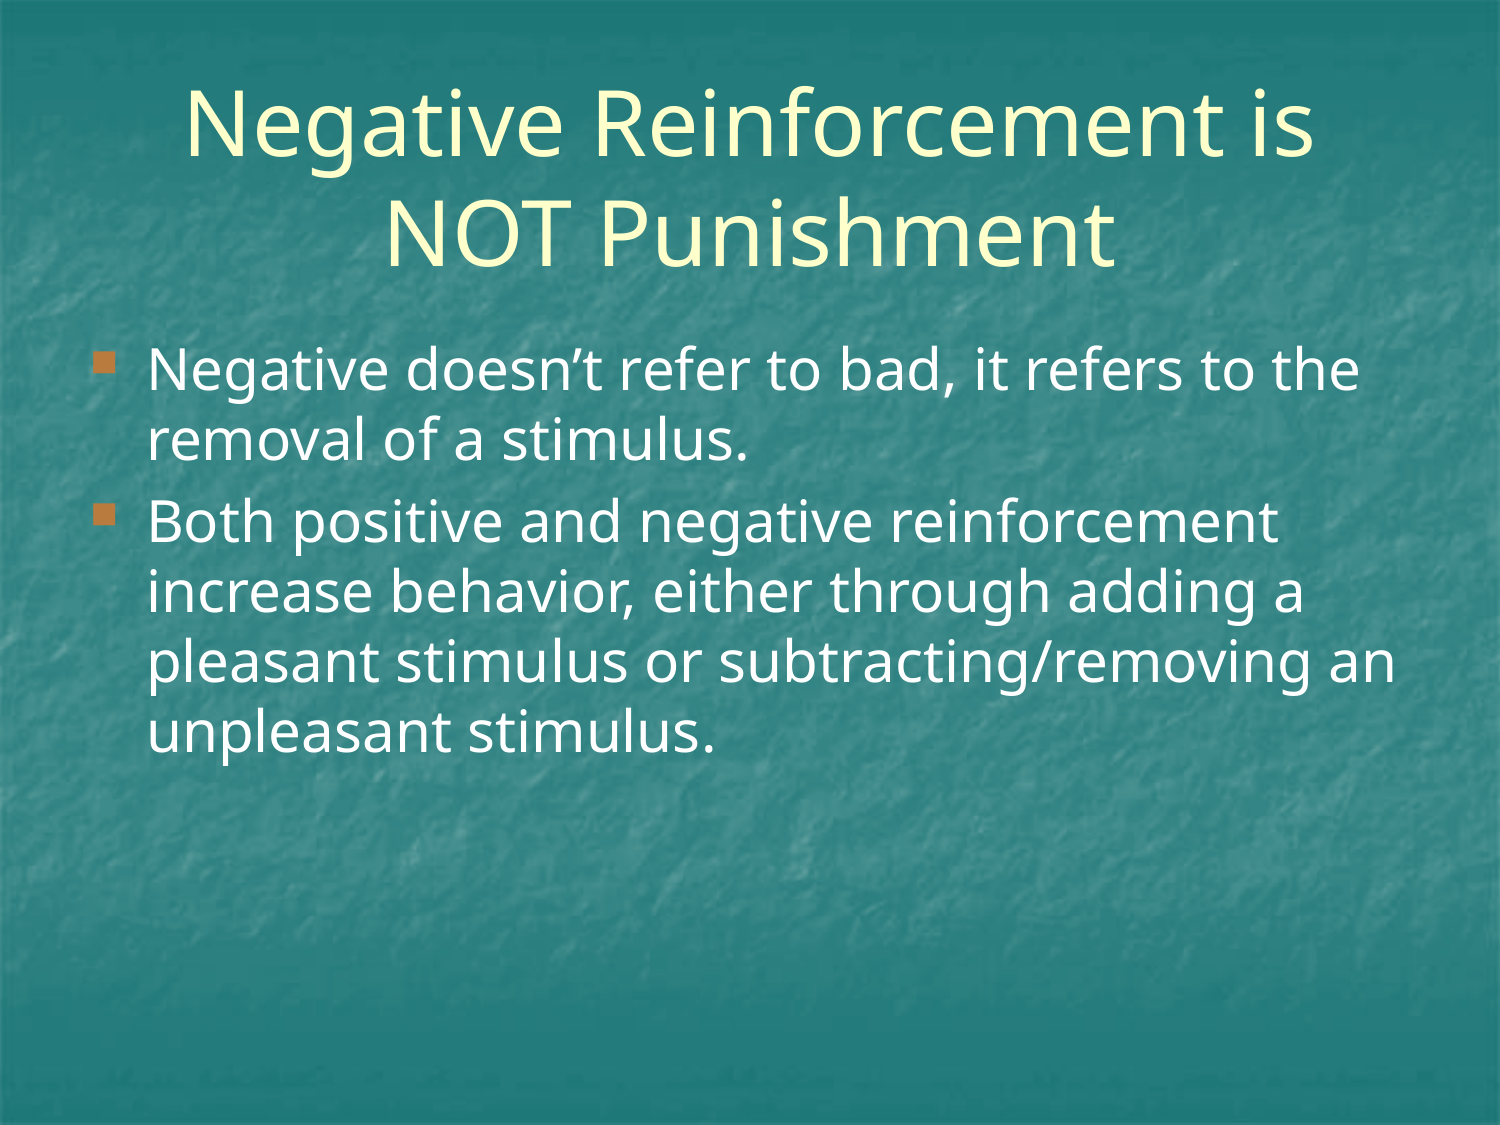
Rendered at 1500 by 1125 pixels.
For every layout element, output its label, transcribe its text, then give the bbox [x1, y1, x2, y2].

list Negative doesn’t refer to bad, it refers to the removal of a stimulus. Both positive and negative reinforcement increase behavior, either through adding a pleasant stimulus or subtracting/removing an unpleasant stimulus. [74, 324, 1426, 1001]
title Negative Reinforcement is NOT Punishment [74, 62, 1426, 288]
